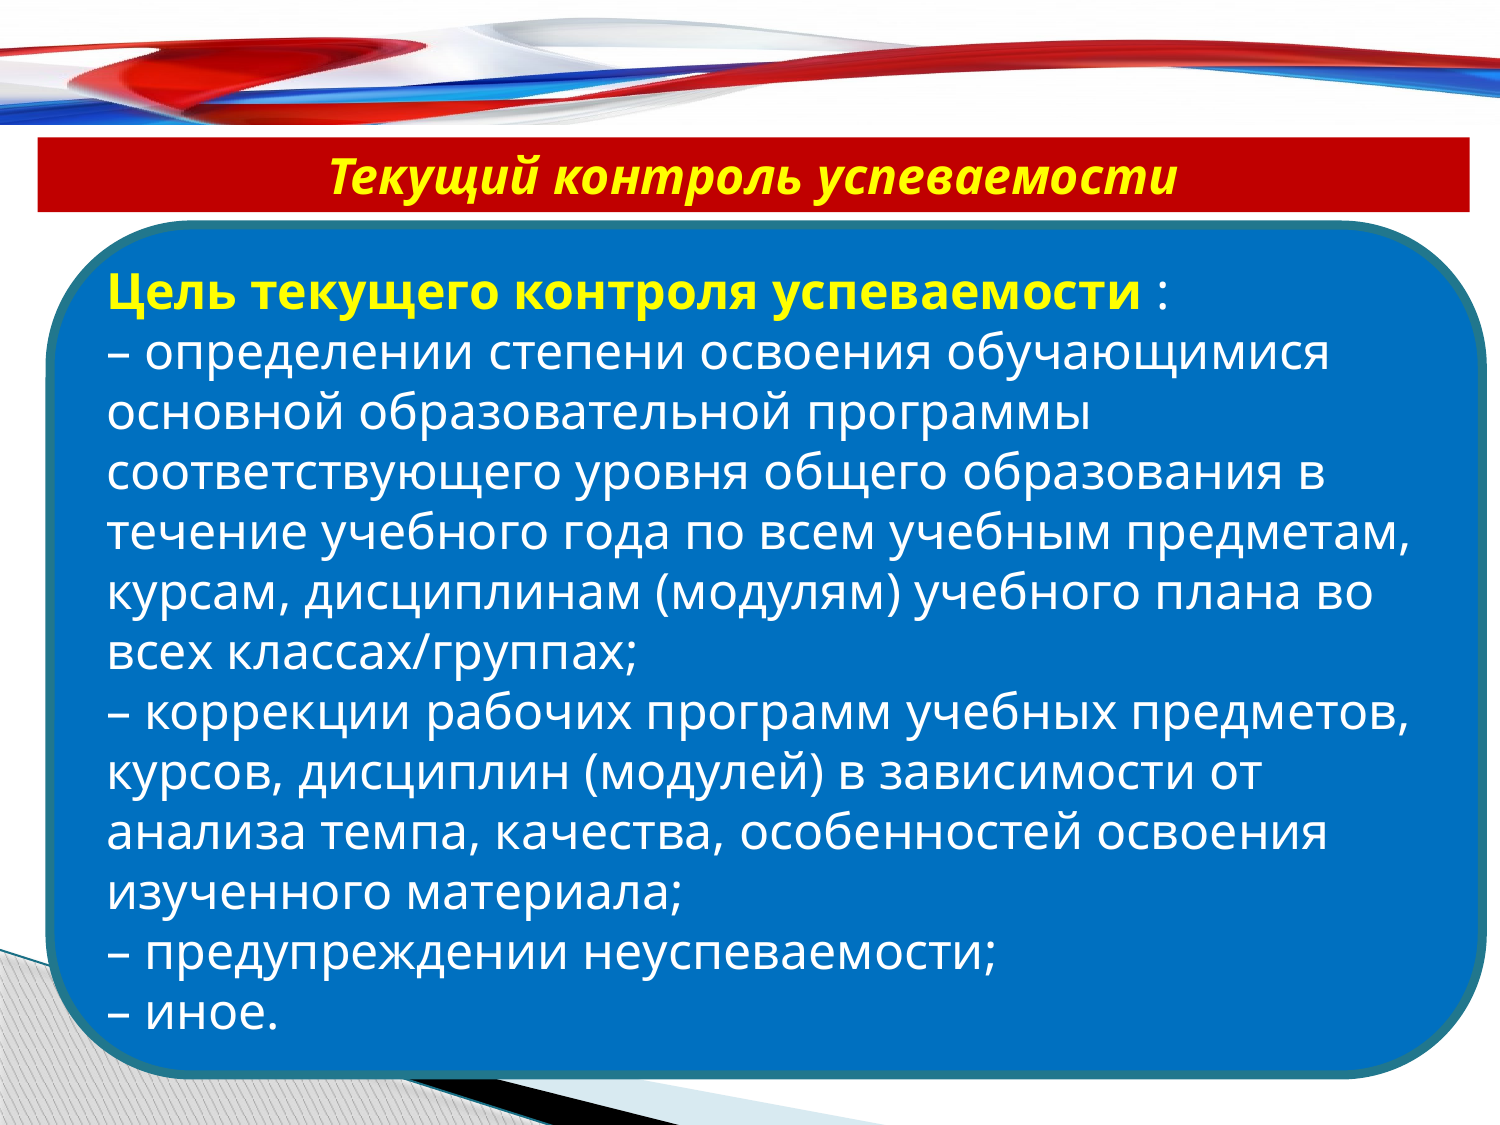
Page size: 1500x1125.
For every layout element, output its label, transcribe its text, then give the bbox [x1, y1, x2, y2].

text_box Цель текущего контроля успеваемости : – определении степени освоения обучающимися основной образовательной программы соответствующего уровня общего образования в течение учебного года по всем учебным предметам, курсам, дисциплинам (модулям) учебного плана во всех классах/группах; – коррекции рабочих программ учебных предметов, курсов, дисциплин (модулей) в зависимости от анализа темпа, качества, особенностей освоения изученного материала; – предупреждении неуспеваемости; – иное. [45, 220, 1487, 1080]
text_box Текущий контроль успеваемости [37, 137, 1470, 213]
picture [0, 0, 1500, 126]
